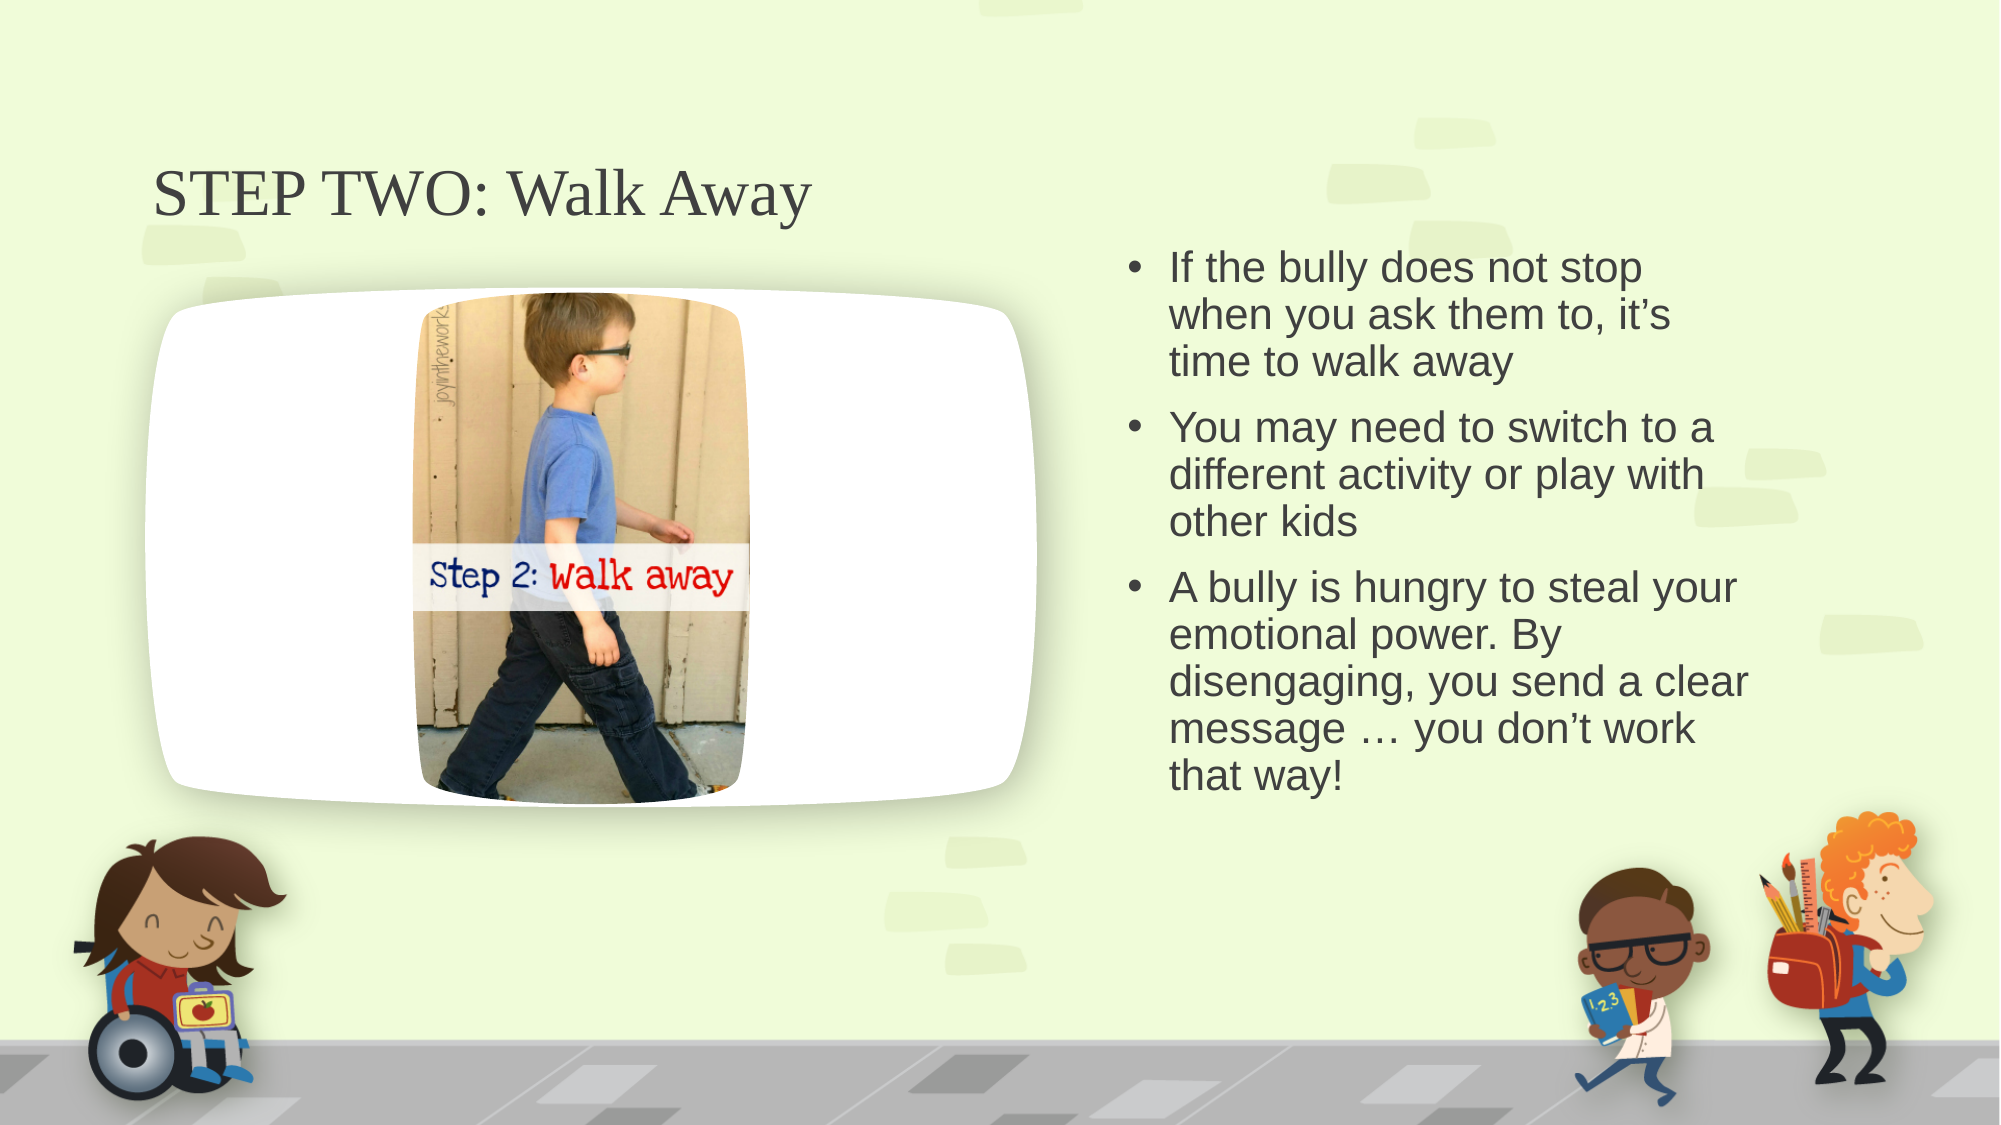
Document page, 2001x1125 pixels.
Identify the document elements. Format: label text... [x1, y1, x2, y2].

title STEP TWO: Walk Away [137, 59, 1750, 238]
picture [0, 0, 2000, 1125]
list If the bully does not stop when you ask them to, it’s time to walk away You may need to switch to a different activity or play with other kids A bully is hungry to steal your emotional power. By disengaging, you send a clear message … you don’t work that way! [1112, 237, 1775, 820]
